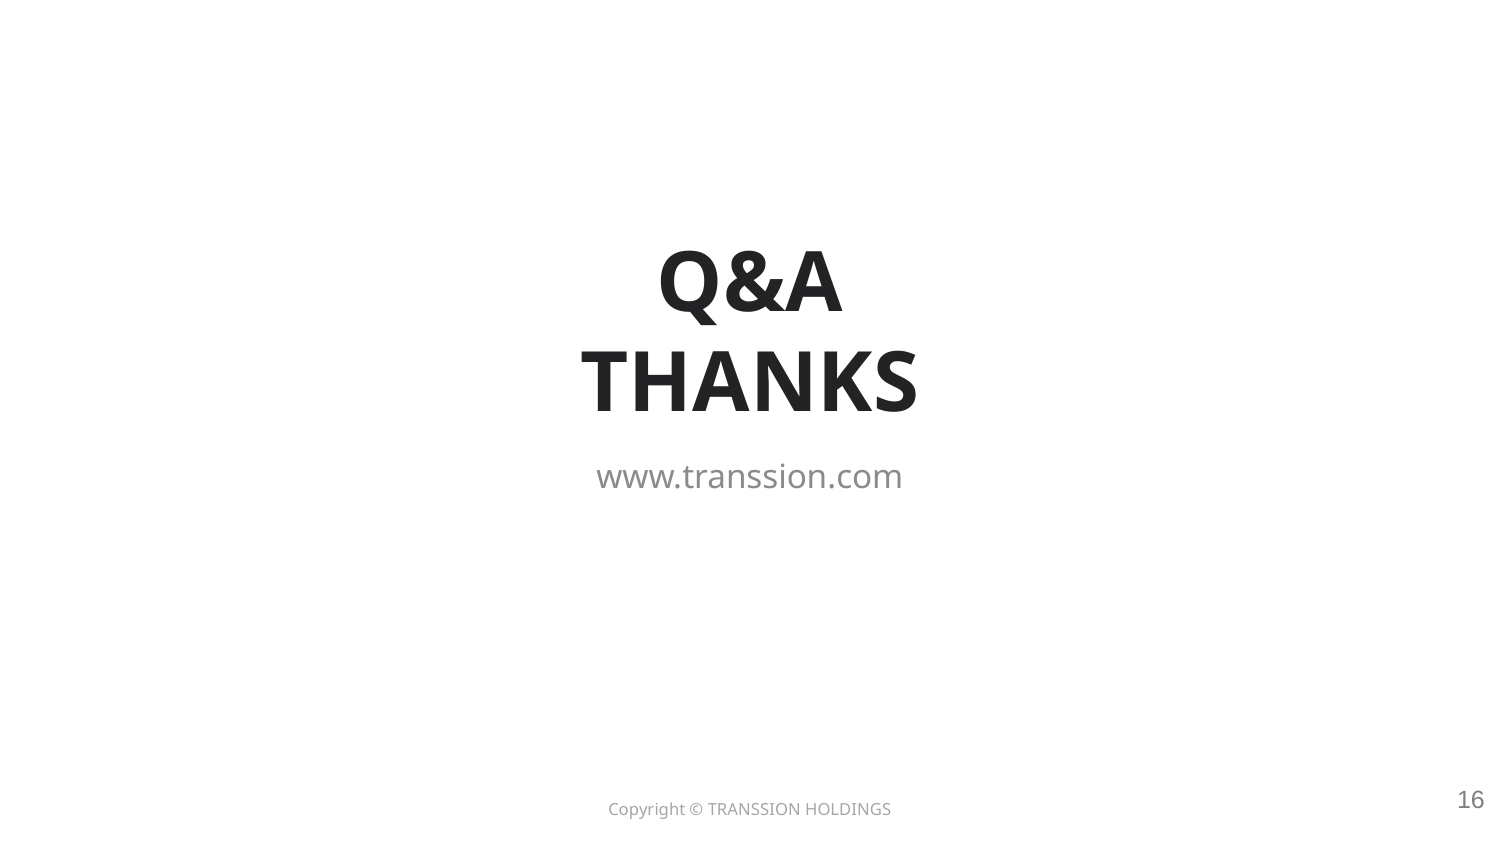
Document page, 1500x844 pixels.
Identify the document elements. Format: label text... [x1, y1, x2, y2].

title Q&A Thanks [70, 13, 1430, 436]
list www.transsion.com [112, 447, 1388, 504]
slide_number 15 [1149, 776, 1500, 822]
